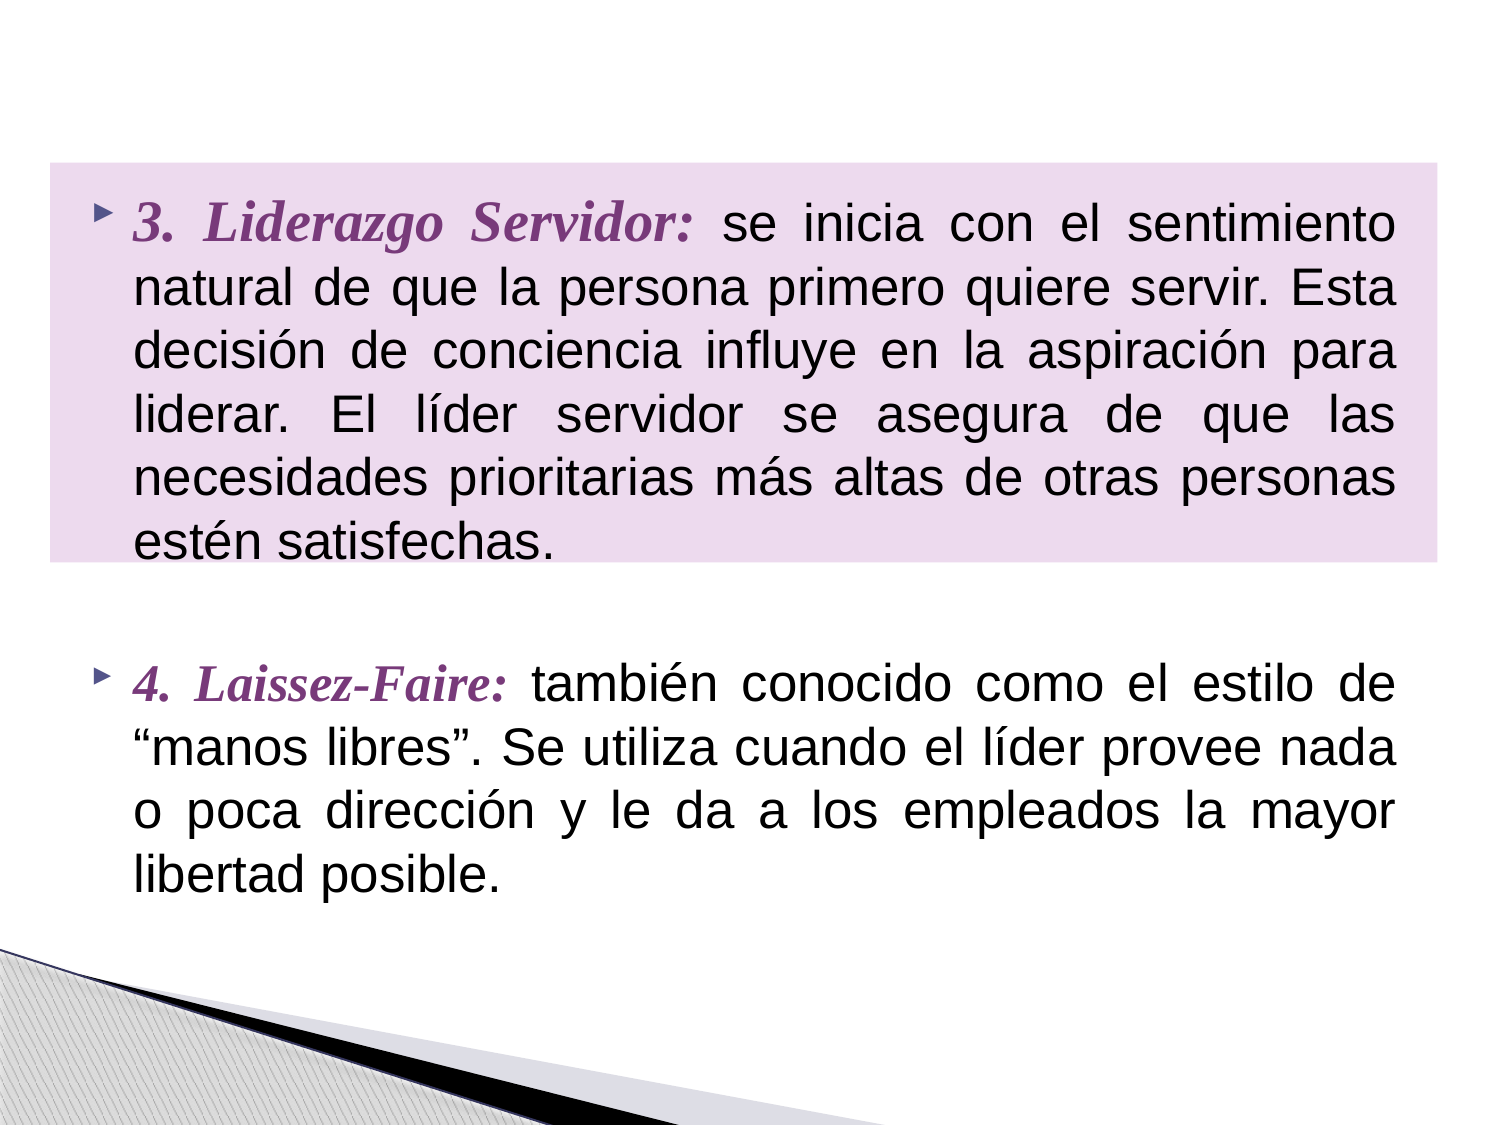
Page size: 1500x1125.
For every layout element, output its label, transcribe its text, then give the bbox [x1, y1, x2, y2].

text_box [46, 158, 1442, 567]
list 3. Liderazgo Servidor: se inicia con el sentimiento natural de que la persona primero quiere servir. Esta decisión de conciencia influye en la aspiración para liderar. El líder servidor se asegura de que las necesidades prioritarias más altas de otras personas estén satisfechas. 4. Laissez-Faire: también conocido como el estilo de “manos libres”. Se utiliza cuando el líder provee nada o poca dirección y le da a los empleados la mayor libertad posible. [62, 174, 1413, 918]
